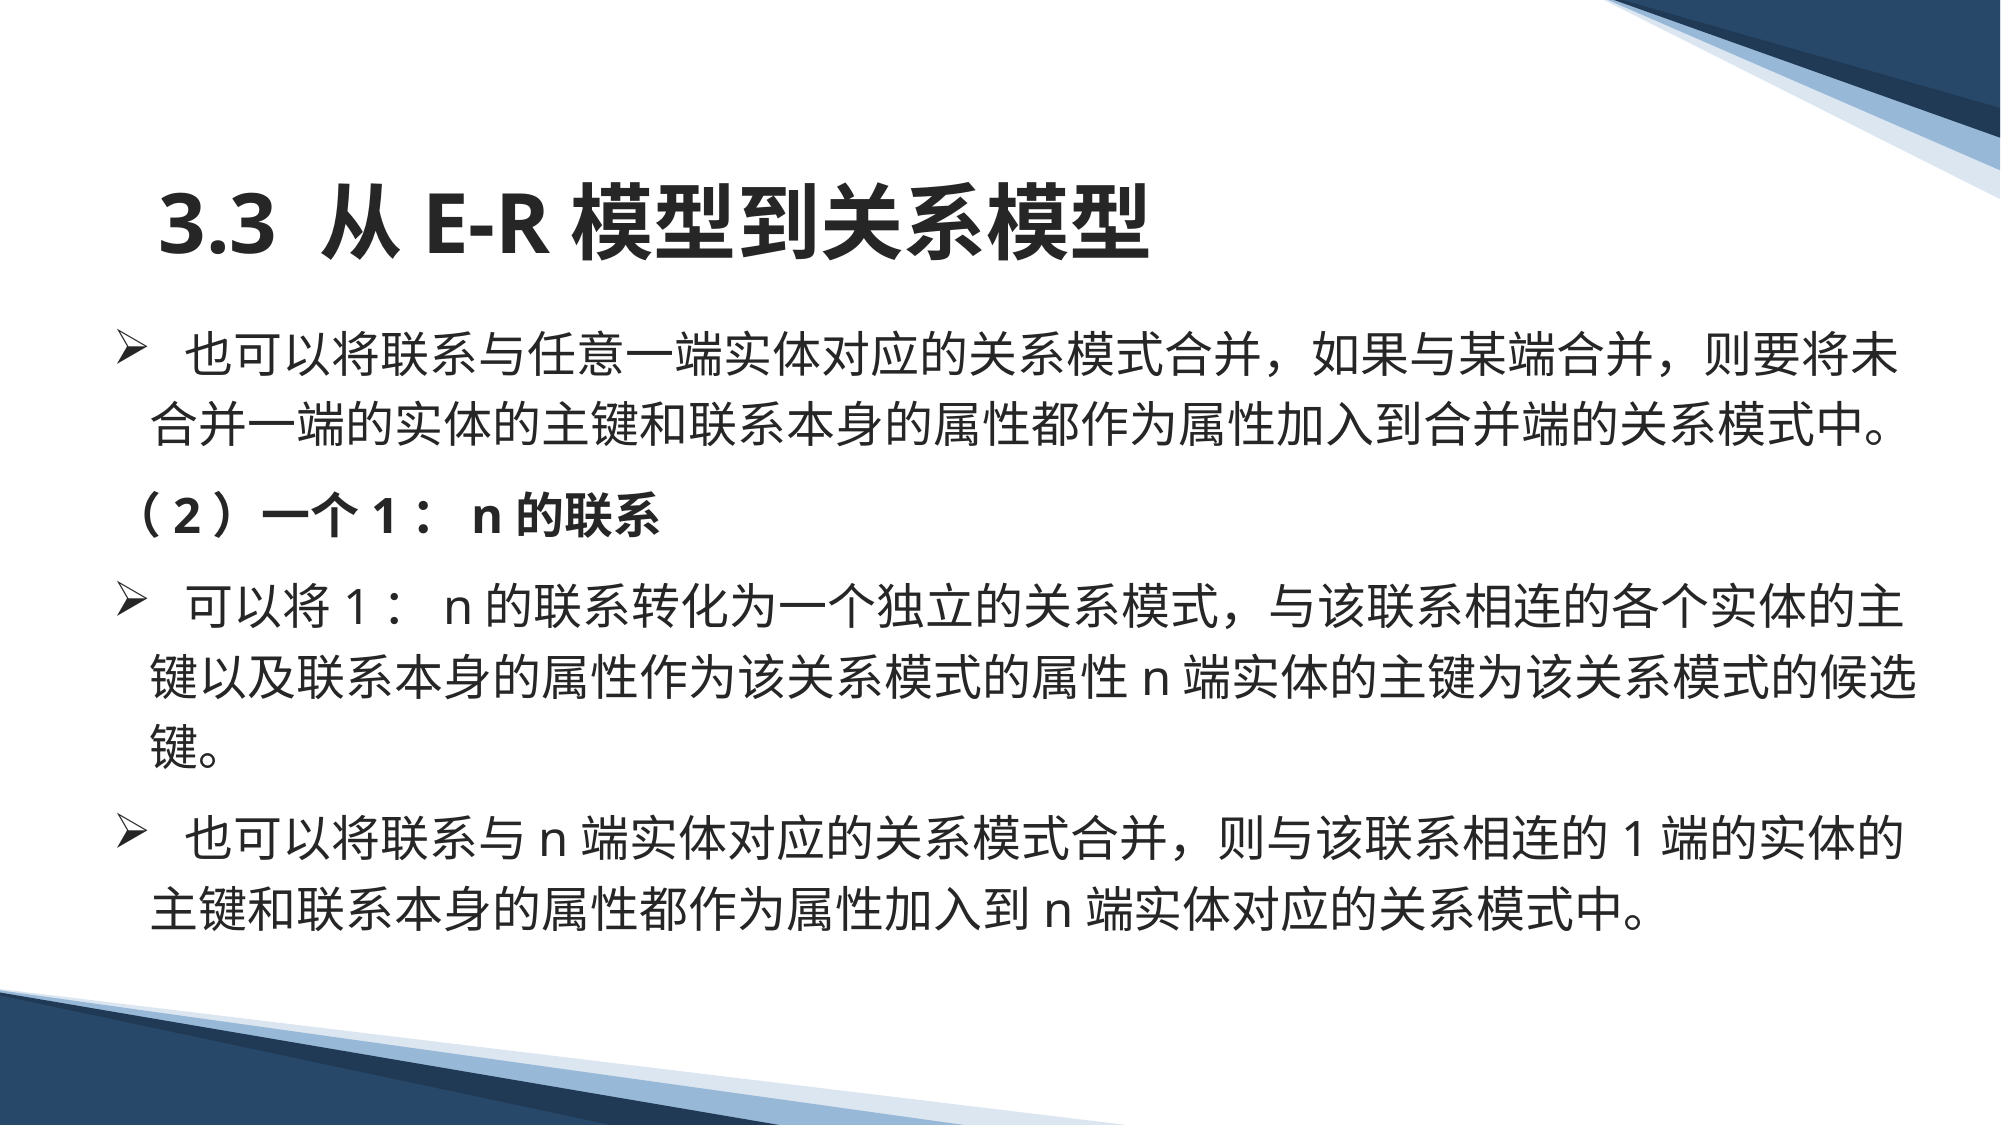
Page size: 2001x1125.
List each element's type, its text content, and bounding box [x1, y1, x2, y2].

list 也可以将联系与任意一端实体对应的关系模式合并，如果与某端合并，则要将未合并一端的实体的主键和联系本身的属性都作为属性加入到合并端的关系模式中。 （2）一个1：n的联系 可以将1：n的联系转化为一个独立的关系模式，与该联系相连的各个实体的主键以及联系本身的属性作为该关系模式的属性n端实体的主键为该关系模式的候选键。 也可以将联系与n端实体对应的关系模式合并，则与该联系相连的1端的实体的主键和联系本身的属性都作为属性加入到n端实体对应的关系模式中。 [97, 303, 1941, 1013]
title 3.3 从E-R模型到关系模型 [143, 54, 1857, 280]
